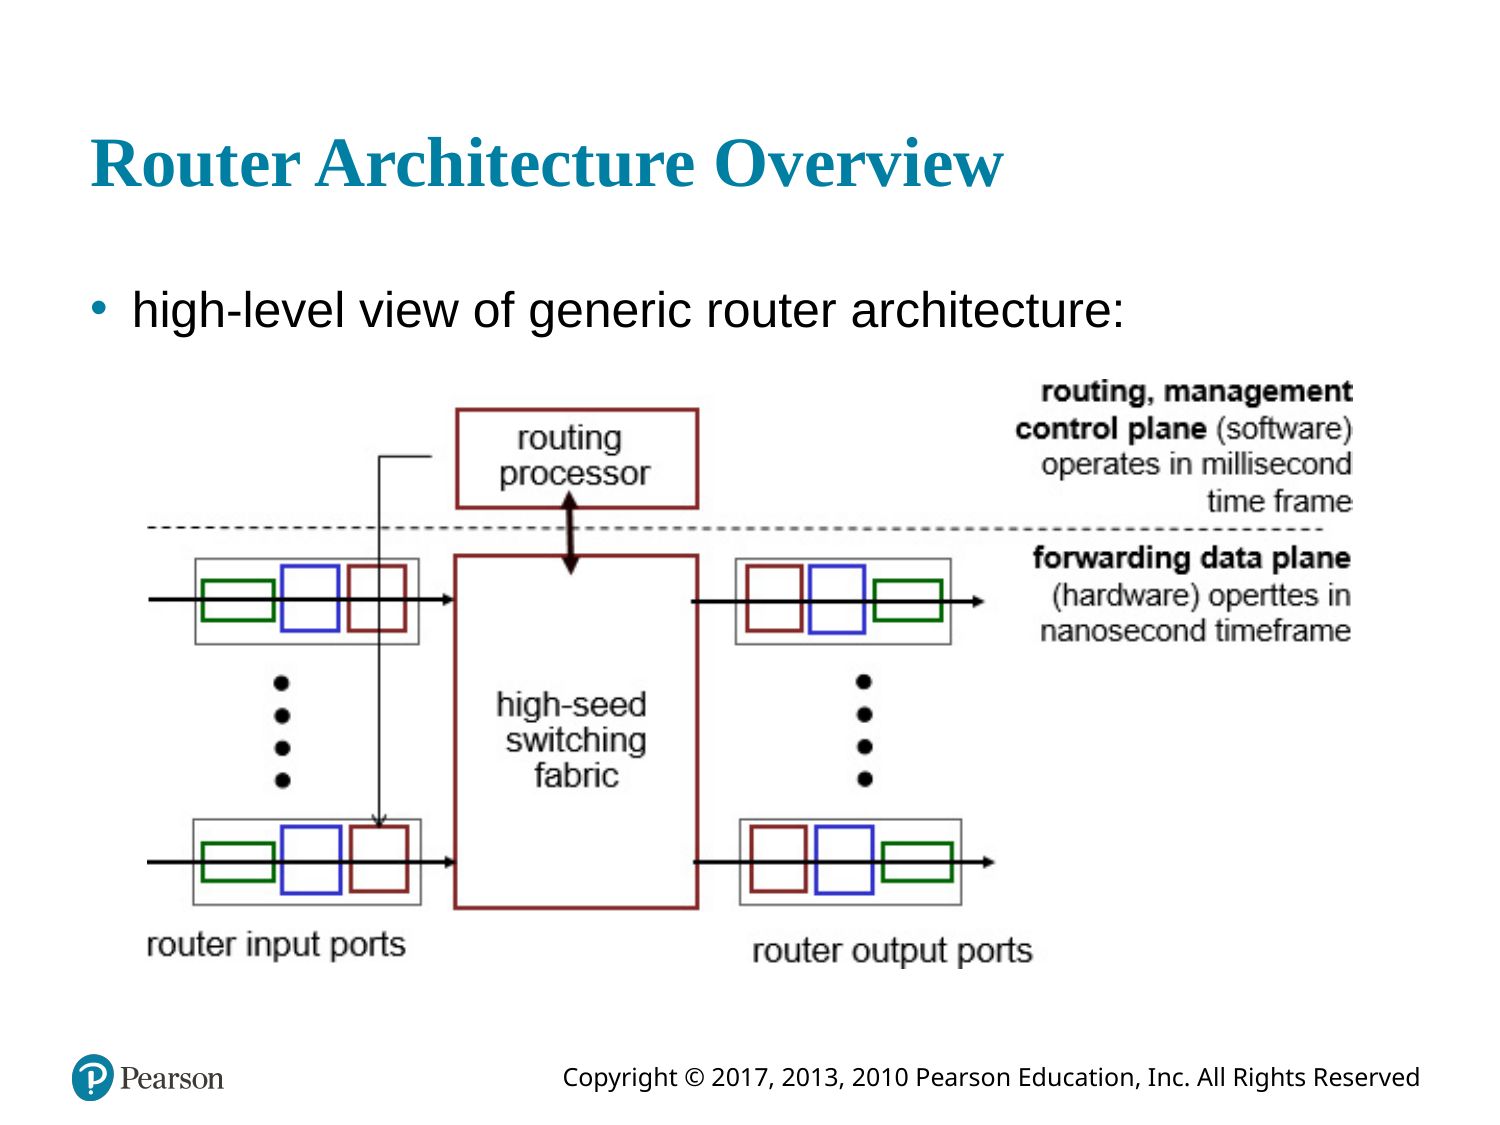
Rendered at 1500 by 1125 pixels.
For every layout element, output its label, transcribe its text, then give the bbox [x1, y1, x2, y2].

picture [147, 378, 1353, 969]
title Router Architecture Overview [75, 35, 1425, 216]
picture [98, 1054, 224, 1101]
picture [72, 1087, 83, 1101]
list high-level view of generic router architecture: [75, 262, 1425, 352]
picture [80, 1063, 106, 1088]
picture [72, 1054, 88, 1070]
